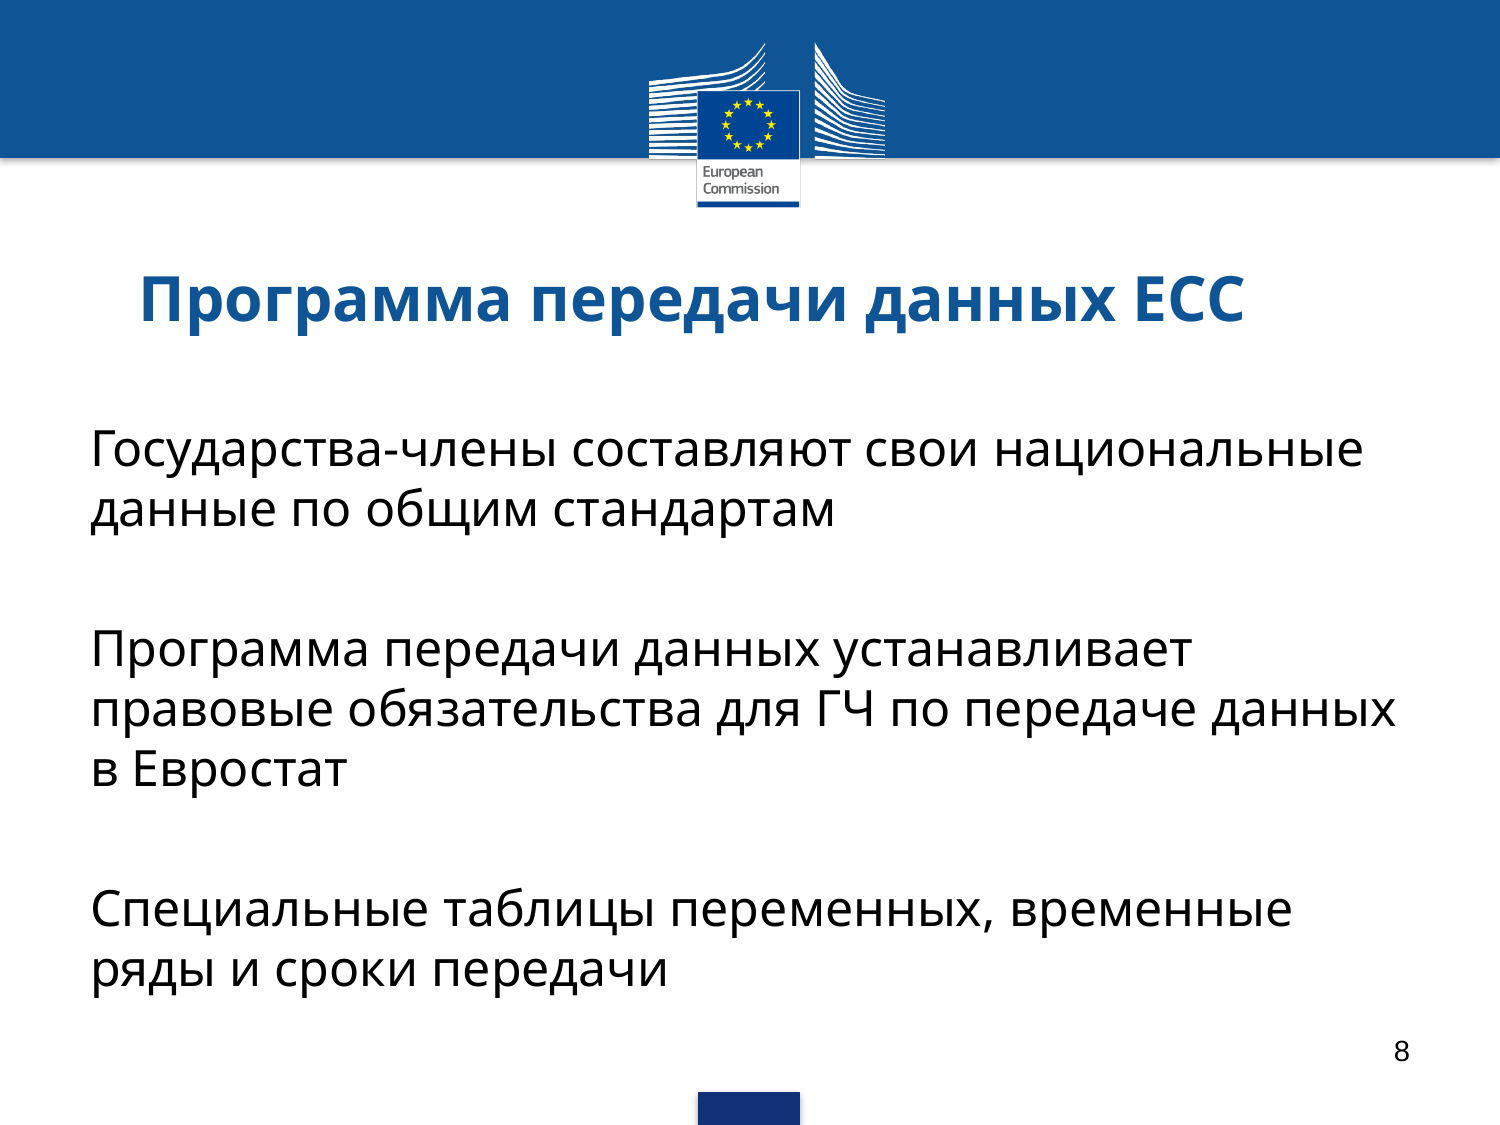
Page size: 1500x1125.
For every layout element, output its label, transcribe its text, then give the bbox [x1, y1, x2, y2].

list Государства-члены составляют свои национальные данные по общим стандартам Программа передачи данных устанавливает правовые обязательства для ГЧ по передаче данных в Евростат Специальные таблицы переменных, временные ряды и сроки передачи [75, 408, 1425, 988]
title Программа передачи данных ЕСС [64, 219, 1415, 374]
slide_number 8 [1074, 1024, 1425, 1103]
picture [649, 42, 885, 208]
